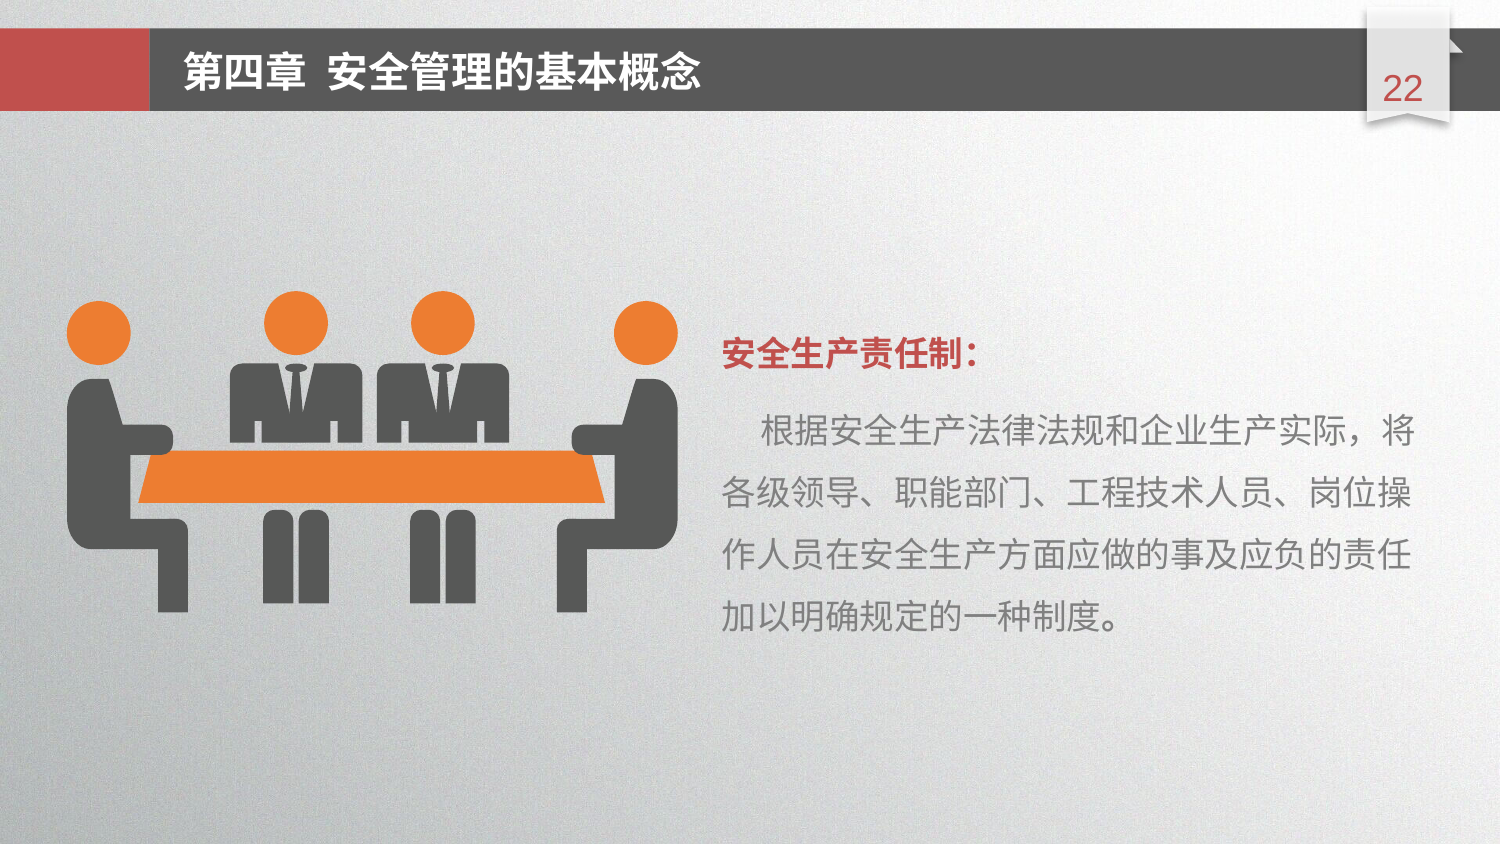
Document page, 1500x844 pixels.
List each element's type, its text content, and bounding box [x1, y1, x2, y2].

picture [0, 111, 1500, 844]
picture [0, 0, 1500, 28]
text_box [66, 291, 678, 613]
text_box 第四章 安全管理的基本概念 [167, 38, 735, 104]
list 安全生产责任制： 根据安全生产法律法规和企业生产实际，将各级领导、职能部门、工程技术人员、岗位操作人员在安全生产方面应做的事及应负的责任加以明确规定的一种制度。 [706, 304, 1449, 647]
